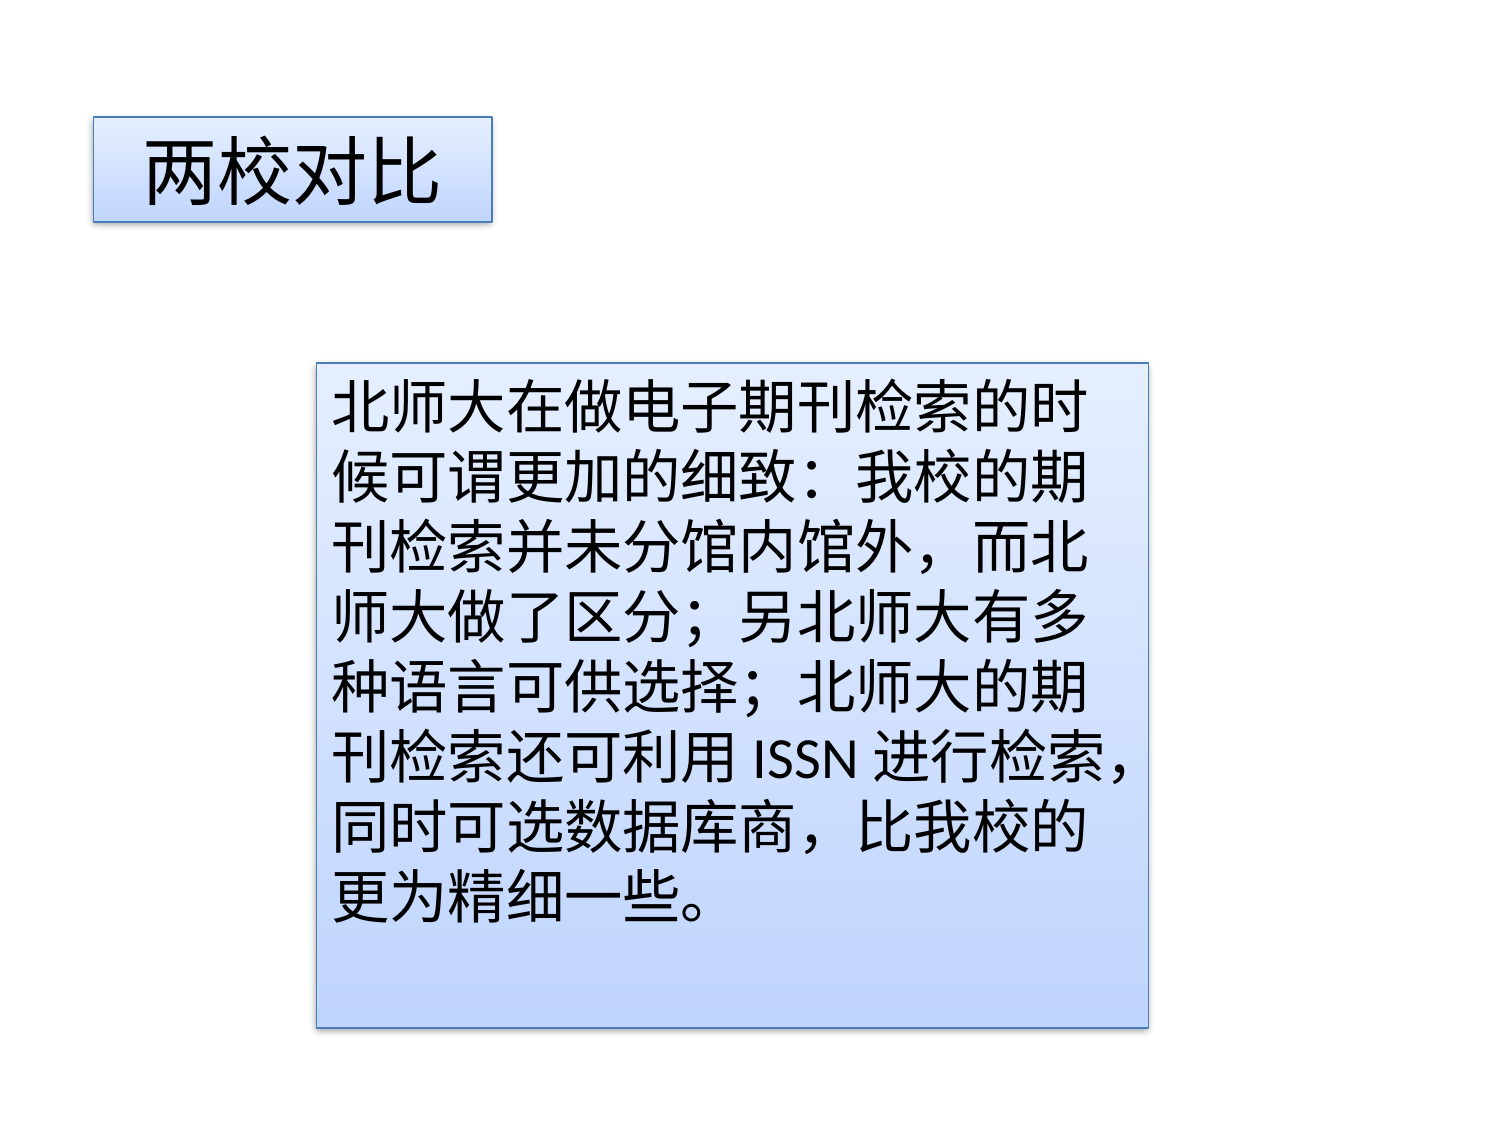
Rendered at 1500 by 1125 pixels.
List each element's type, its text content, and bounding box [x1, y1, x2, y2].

text_box 北师大在做电子期刊检索的时候可谓更加的细致：我校的期刊检索并未分馆内馆外，而北师大做了区分；另北师大有多种语言可供选择；北师大的期刊检索还可利用ISSN进行检索，同时可选数据库商，比我校的更为精细一些。 [316, 362, 1149, 1029]
text_box 两校对比 [93, 116, 493, 223]
